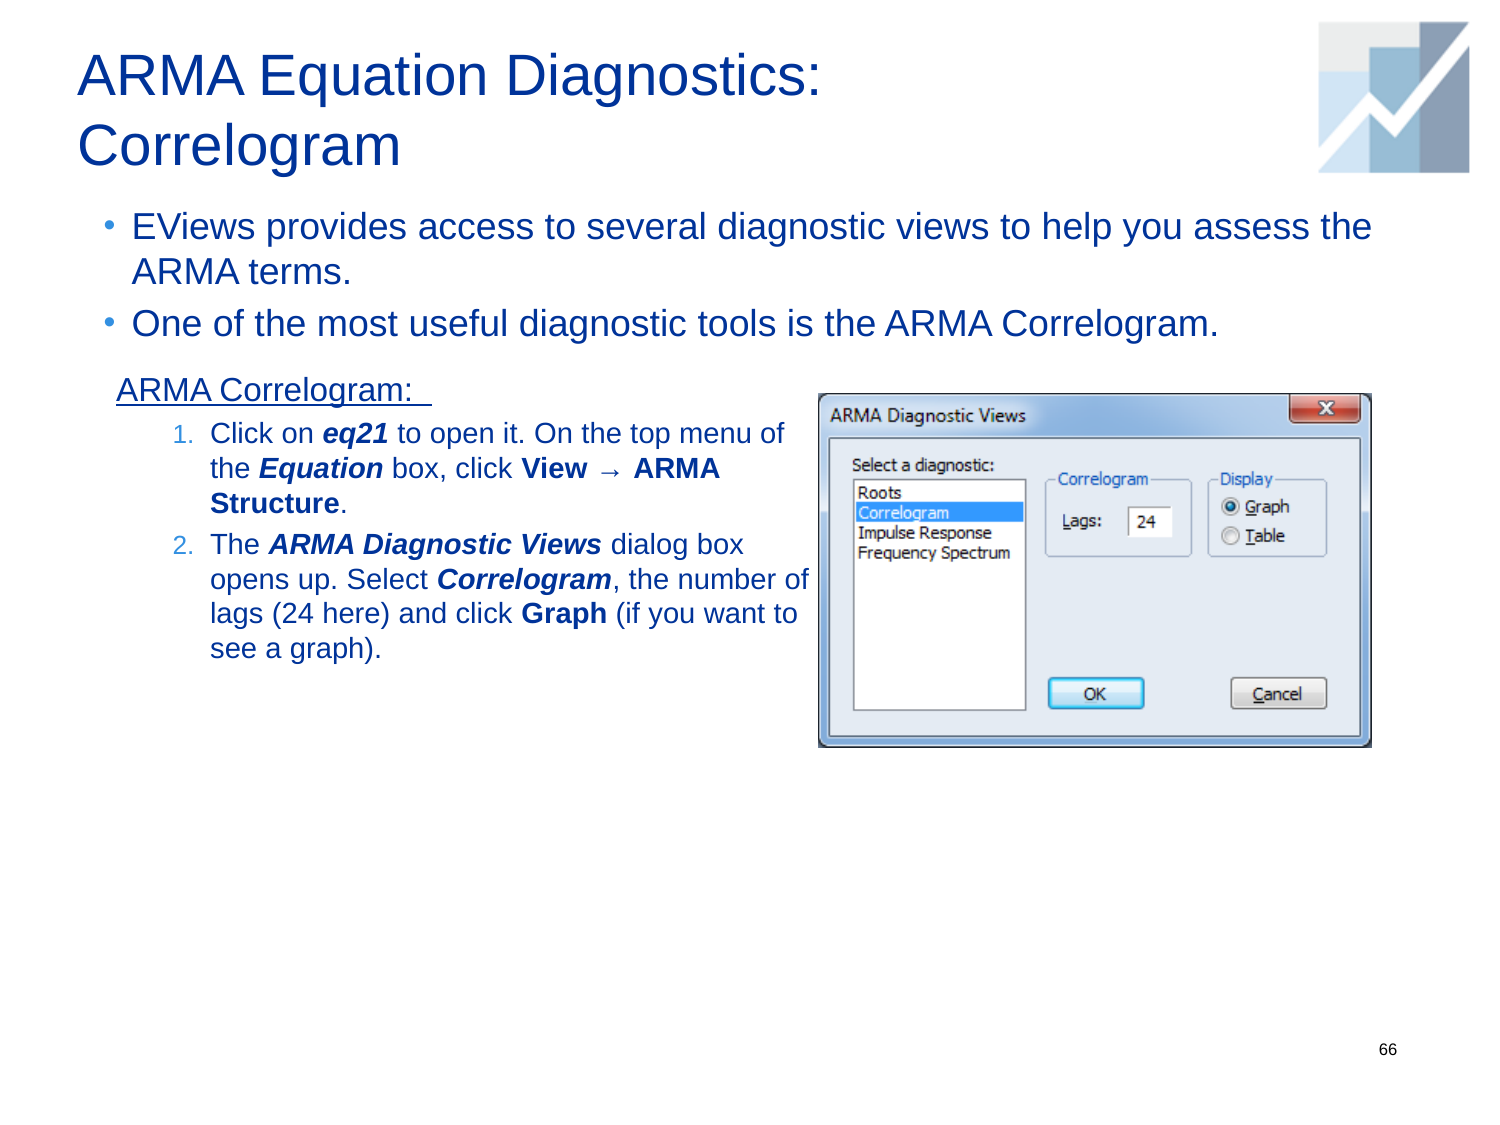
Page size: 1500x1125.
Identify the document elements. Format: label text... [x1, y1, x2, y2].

title ARMA Equation Diagnostics: Correlogram [62, 0, 1297, 185]
text_box ARMA Correlogram: Click on eq21 to open it. On the top menu of the Equation box, click View → ARMA Structure. The ARMA Diagnostic Views dialog box opens up. Select Correlogram, the number of lags (24 here) and click Graph (if you want to see a graph). [72, 360, 831, 989]
text_box EViews provides access to several diagnostic views to help you assess the ARMA terms. One of the most useful diagnostic tools is the ARMA Correlogram. [88, 194, 1477, 361]
picture [1300, 11, 1479, 181]
picture [817, 393, 1373, 749]
slide_number 66 [1262, 1015, 1413, 1067]
